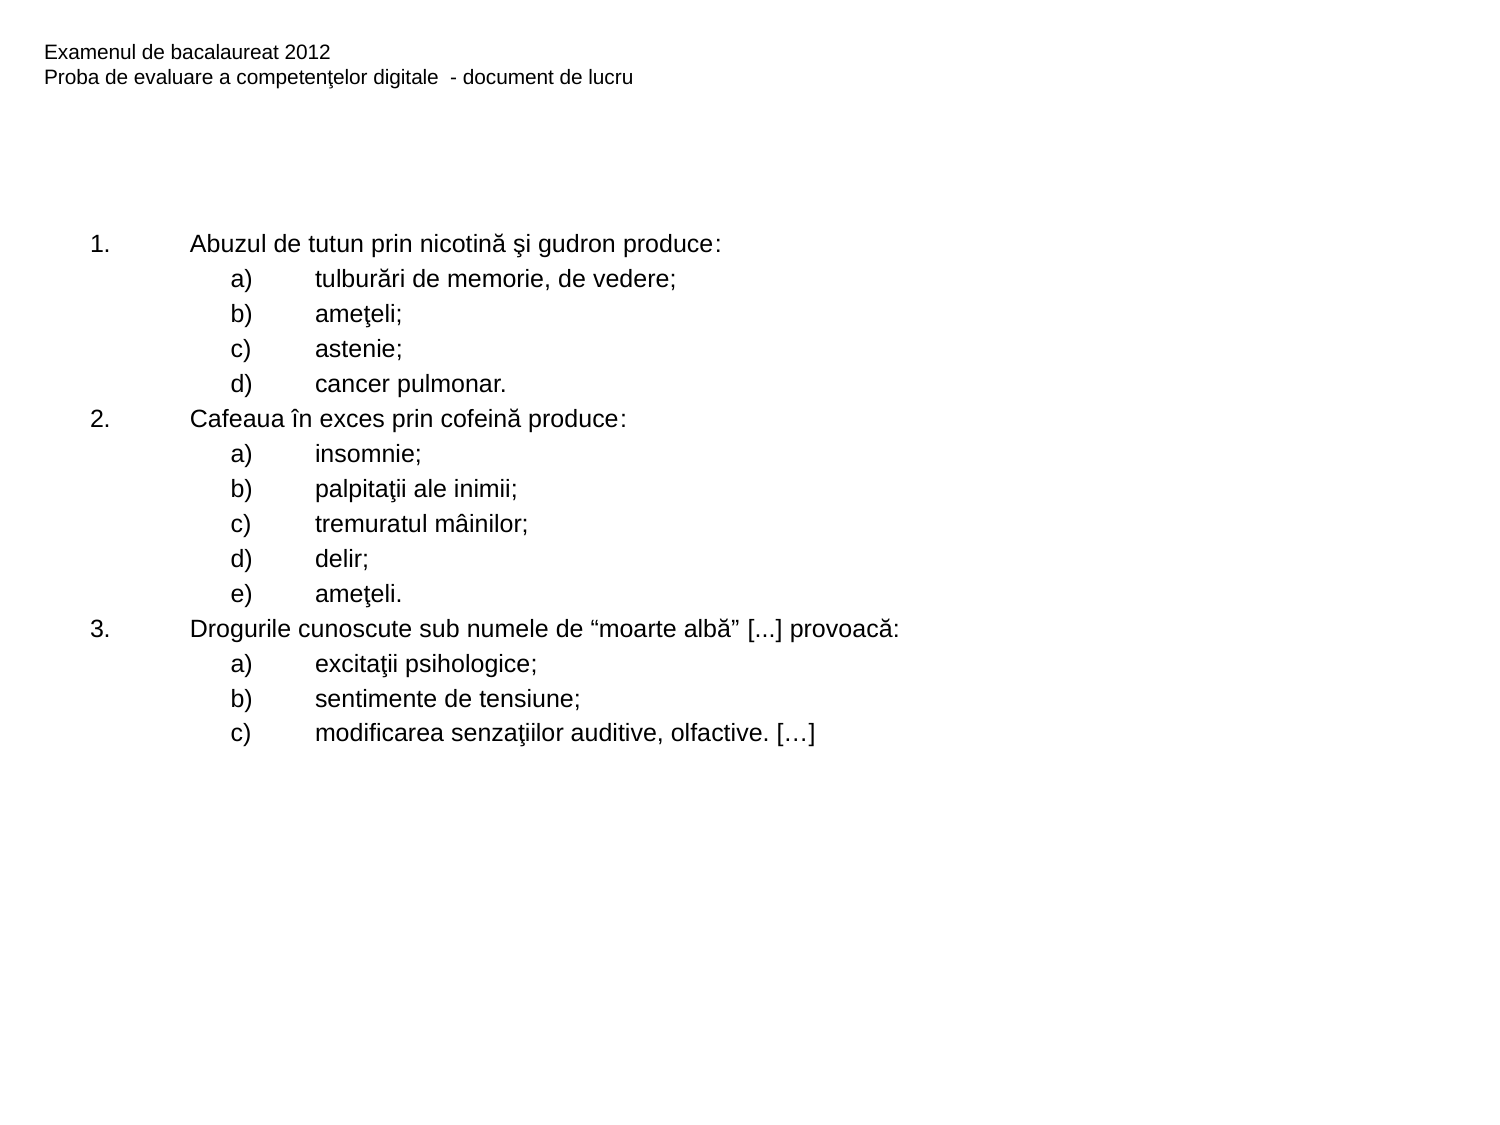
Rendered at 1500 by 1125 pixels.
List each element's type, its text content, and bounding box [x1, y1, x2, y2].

list Abuzul de tutun prin nicotină şi gudron produce: tulburări de memorie, de vedere; ameţeli; astenie; cancer pulmonar. Cafeaua în exces prin cofeină produce: insomnie; palpitaţii ale inimii; tremuratul mâinilor; delir; ameţeli. Drogurile cunoscute sub numele de “moarte albă” [...] provoacă: excitaţii psihologice; sentimente de tensiune; modificarea senzaţiilor auditive, olfactive. […] [74, 219, 1426, 906]
text_box Examenul de bacalaureat 2012 Proba de evaluare a competenţelor digitale - document de lucru [29, 31, 1442, 97]
